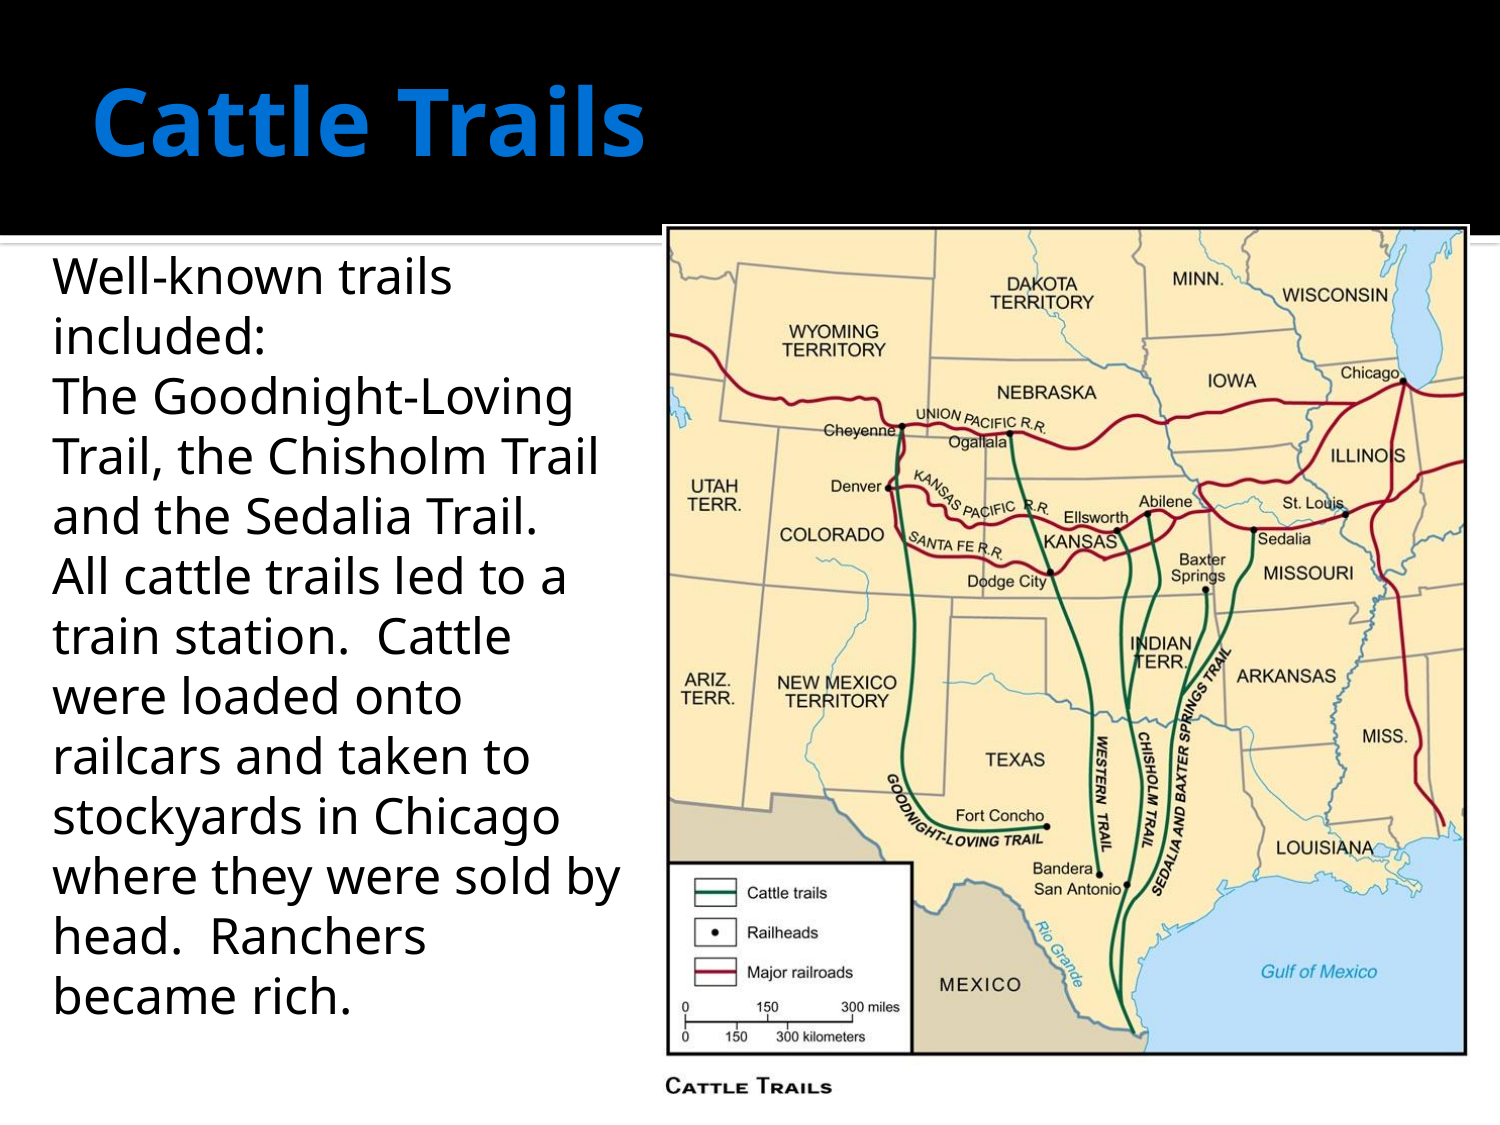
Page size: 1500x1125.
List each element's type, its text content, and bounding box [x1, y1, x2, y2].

picture [662, 224, 1470, 1096]
text_box Well-known trails included: The Goodnight-Loving Trail, the Chisholm Trail and the Sedalia Trail. All cattle trails led to a train station. Cattle were loaded onto railcars and taken to stockyards in Chicago where they were sold by head. Ranchers became rich. [37, 237, 638, 1033]
title Cattle Trails [75, 25, 1425, 213]
